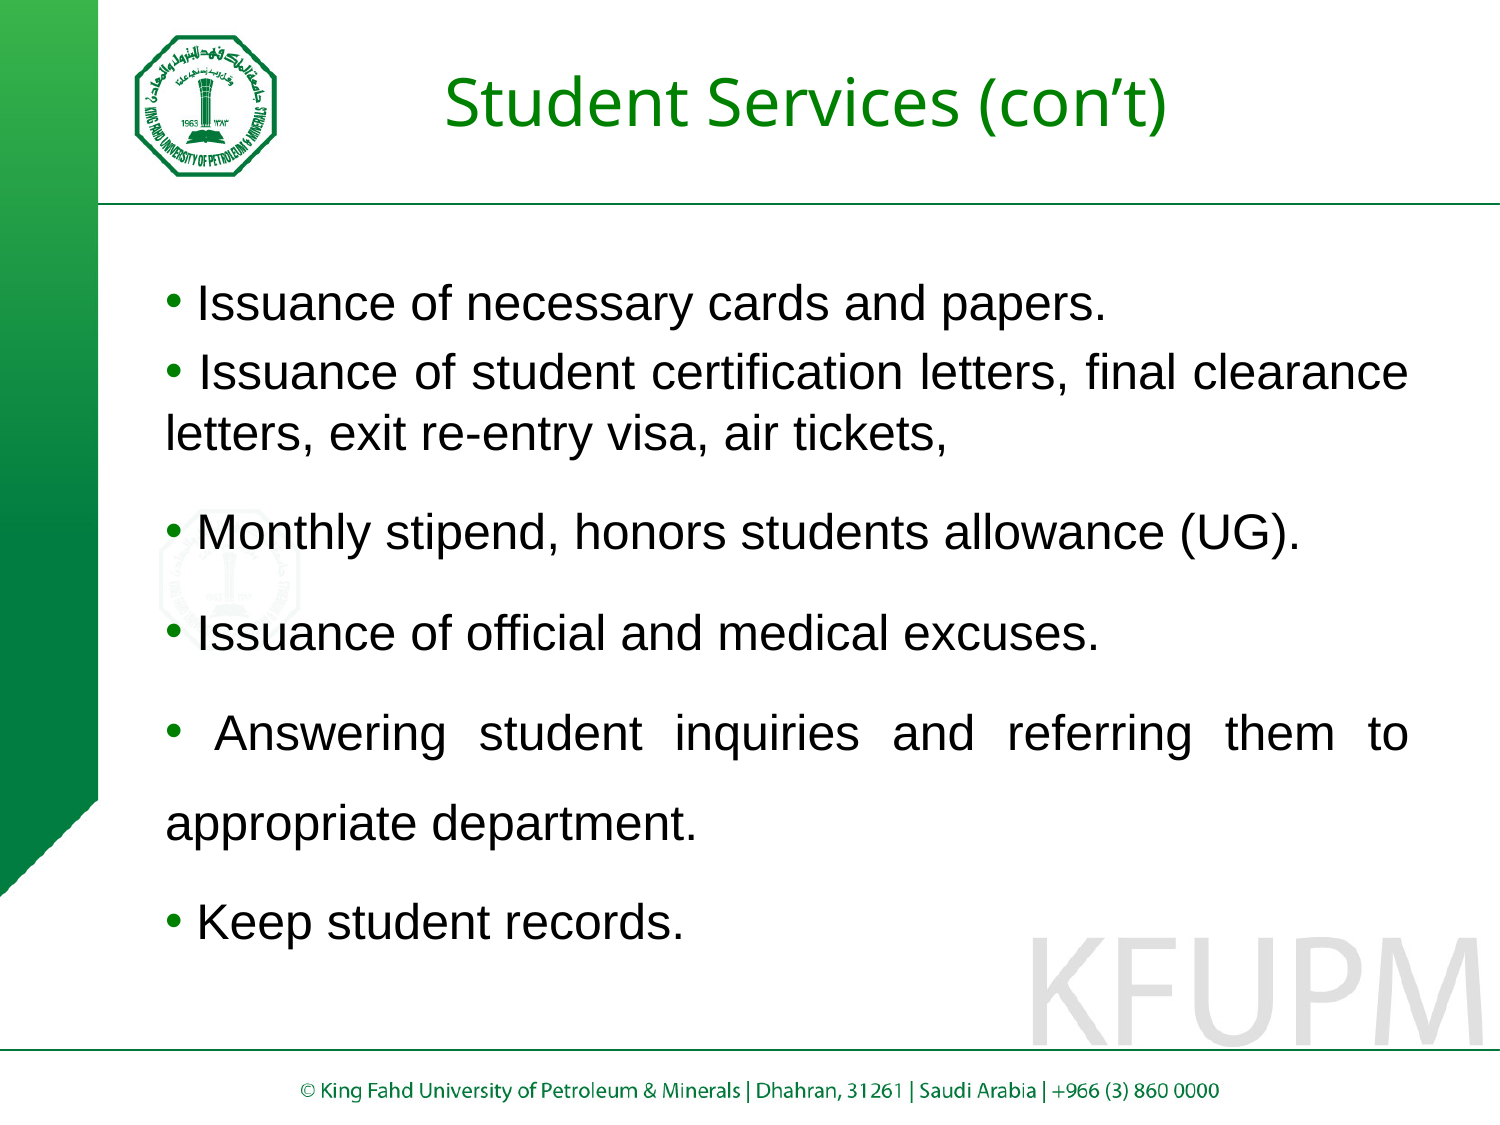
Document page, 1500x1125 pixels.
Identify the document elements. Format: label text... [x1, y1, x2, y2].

title Student Services (con’t) [237, 37, 1376, 163]
list Issuance of necessary cards and papers. Issuance of student certification letters, final clearance letters, exit re-entry visa, air tickets, Monthly stipend, honors students allowance (UG). Issuance of official and medical excuses. Answering student inquiries and referring them to appropriate department. Keep student records. [149, 262, 1426, 951]
picture [0, 0, 1500, 1103]
